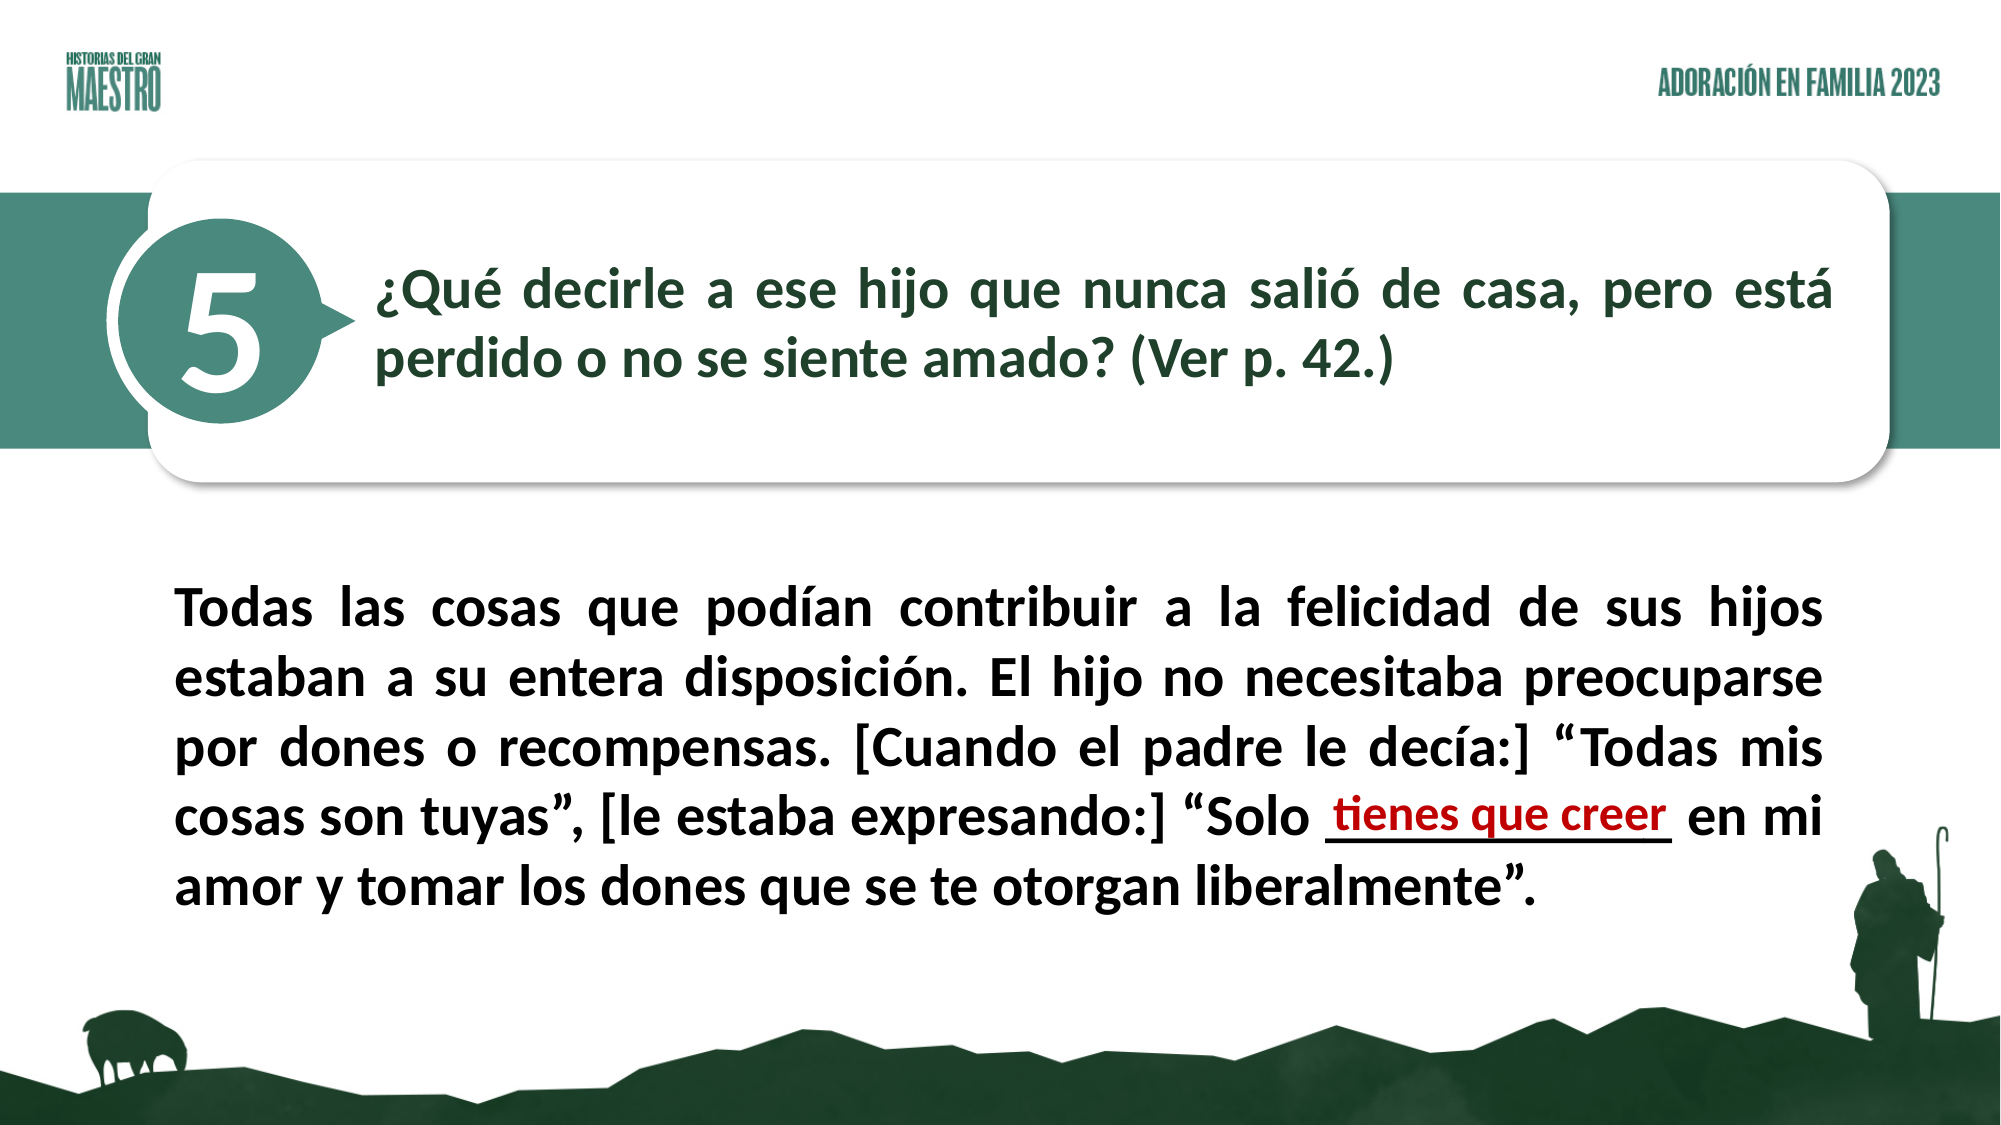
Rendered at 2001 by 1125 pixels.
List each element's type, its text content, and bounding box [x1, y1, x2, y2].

text_box tienes que creer [1318, 773, 1714, 849]
picture [0, 0, 2001, 1125]
text_box Todas las cosas que podían contribuir a la felicidad de sus hijos estaban a su entera disposición. El hijo no necesitaba preocuparse por dones o recompensas. [Cuando el padre le decía:] “Todas mis cosas son tuyas”, [le estaba expresando:] “Solo ____________ en mi amor y tomar los dones que se te otorgan liberalmente”. [160, 560, 1840, 925]
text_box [0, 160, 2000, 483]
